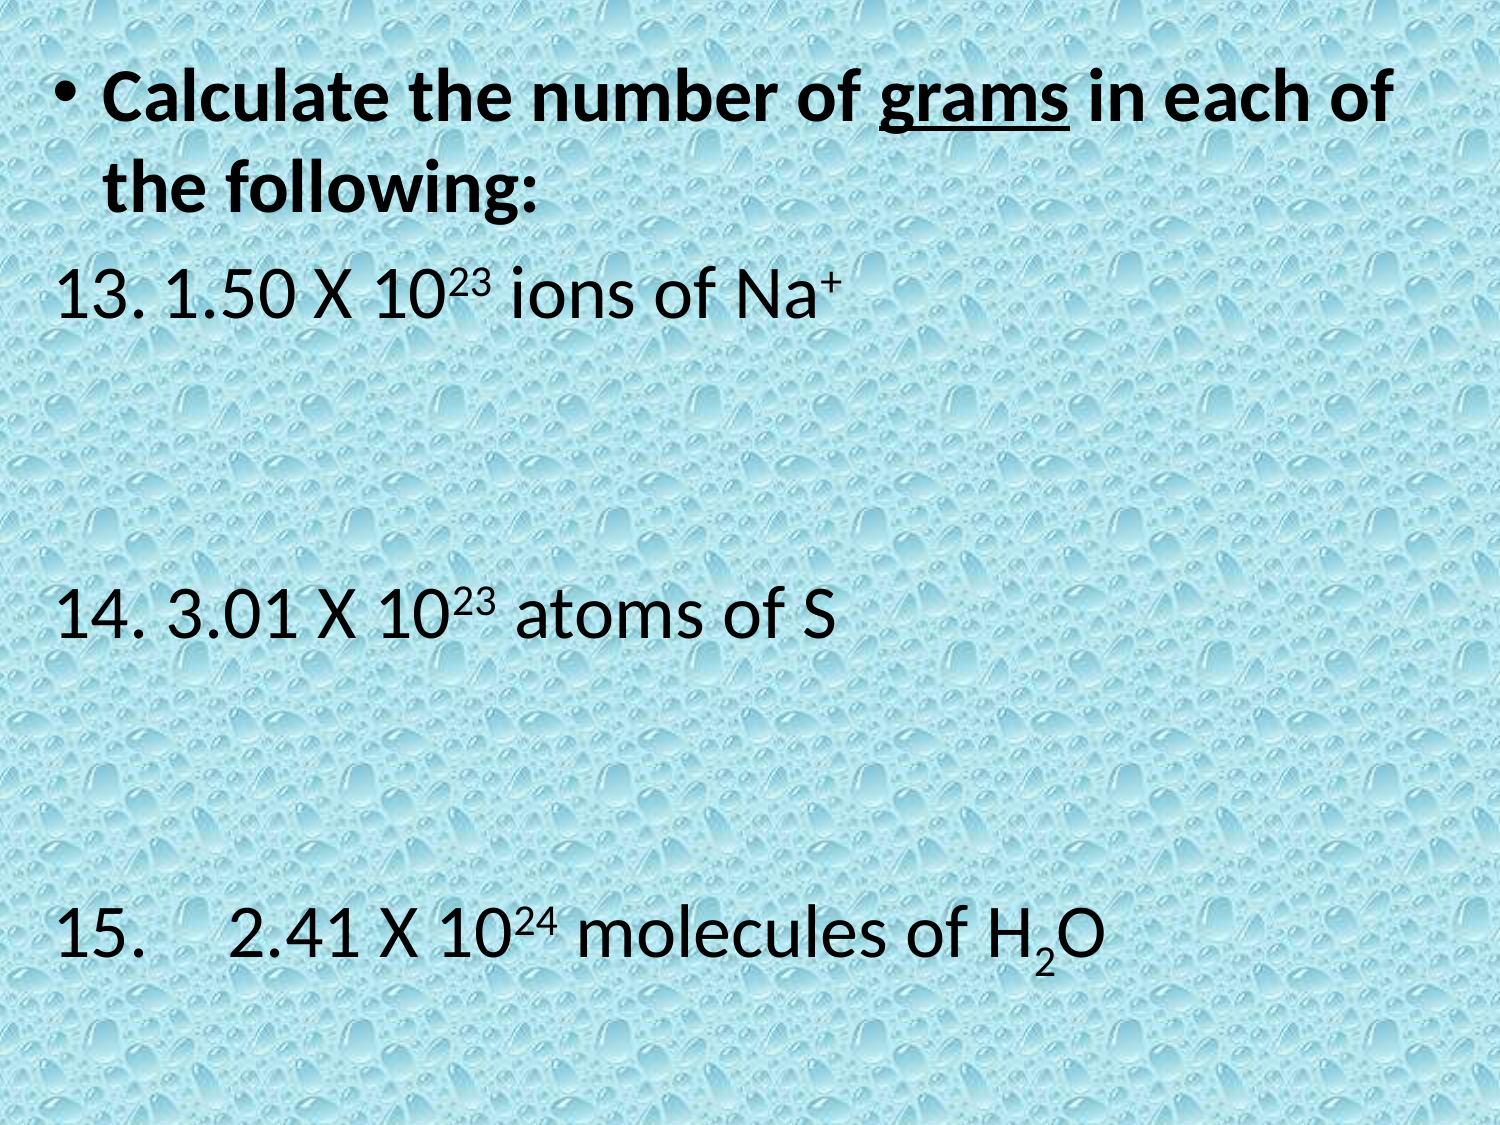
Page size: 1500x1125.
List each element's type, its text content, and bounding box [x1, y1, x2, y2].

picture [0, 0, 1500, 1125]
list Calculate the number of grams in each of the following: 1.50 X 1023 ions of Na+ 14. 3.01 X 1023 atoms of S 15. 2.41 X 1024 molecules of H2O [37, 37, 1500, 1005]
